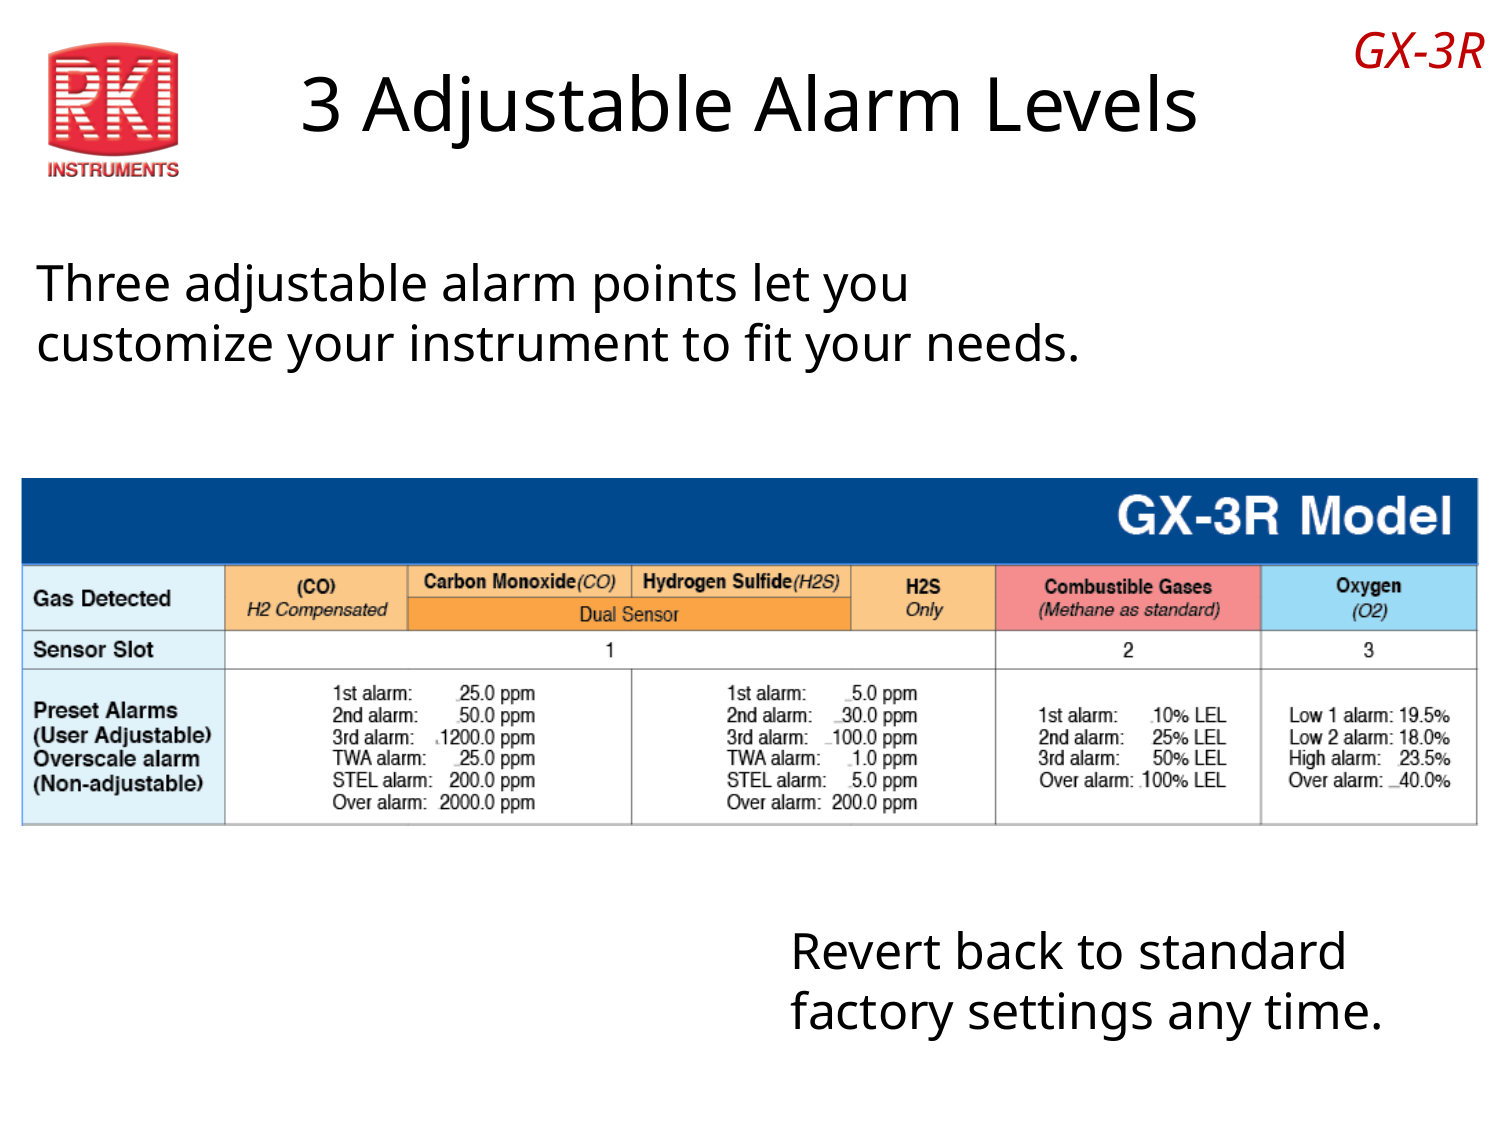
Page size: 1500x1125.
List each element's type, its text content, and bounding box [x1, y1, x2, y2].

text_box Revert back to standard factory settings any time. [776, 912, 1500, 1093]
text_box Three adjustable alarm points let you customize your instrument to fit your needs. [21, 243, 1138, 439]
title 3 Adjustable Alarm Levels [112, 45, 1388, 157]
picture [37, 37, 188, 184]
picture [19, 478, 1479, 826]
text_box GX-3R [1307, 11, 1500, 87]
